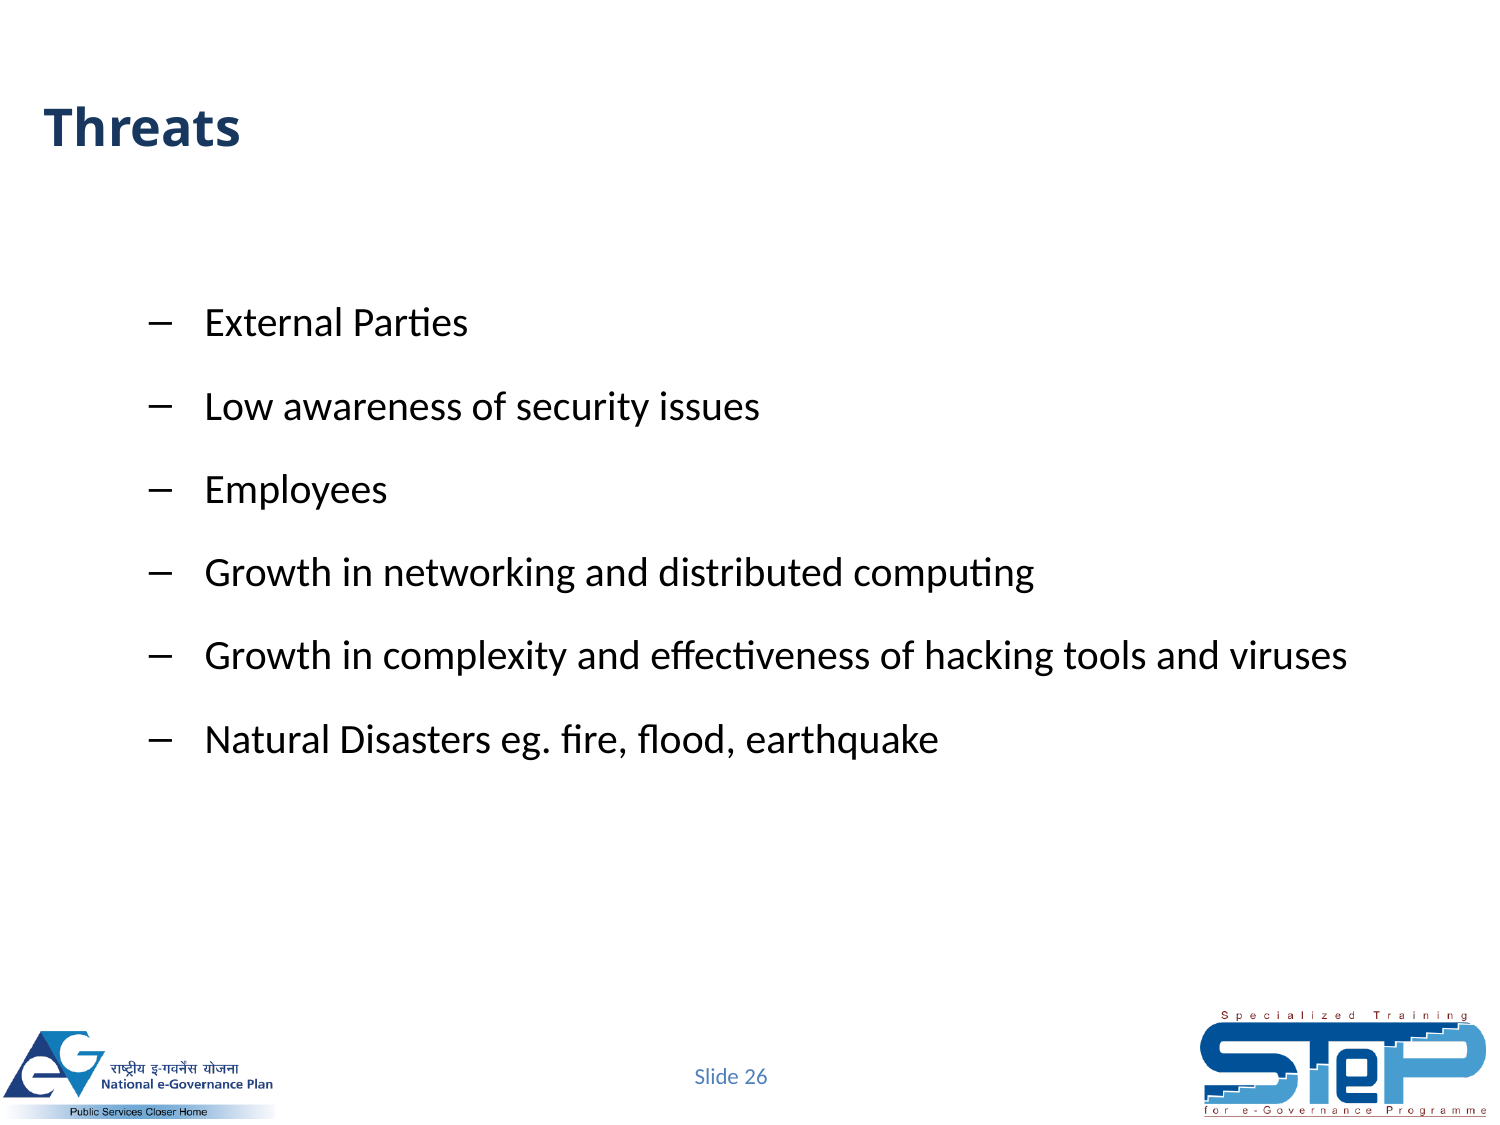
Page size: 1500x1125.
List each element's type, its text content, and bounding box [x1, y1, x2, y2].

picture [2, 1031, 275, 1119]
picture [1200, 1011, 1486, 1117]
title Threats [28, 63, 1474, 188]
list External Parties Low awareness of security issues Employees Growth in networking and distributed computing Growth in complexity and effectiveness of hacking tools and viruses Natural Disasters eg. fire, flood, earthquake [75, 262, 1425, 1005]
